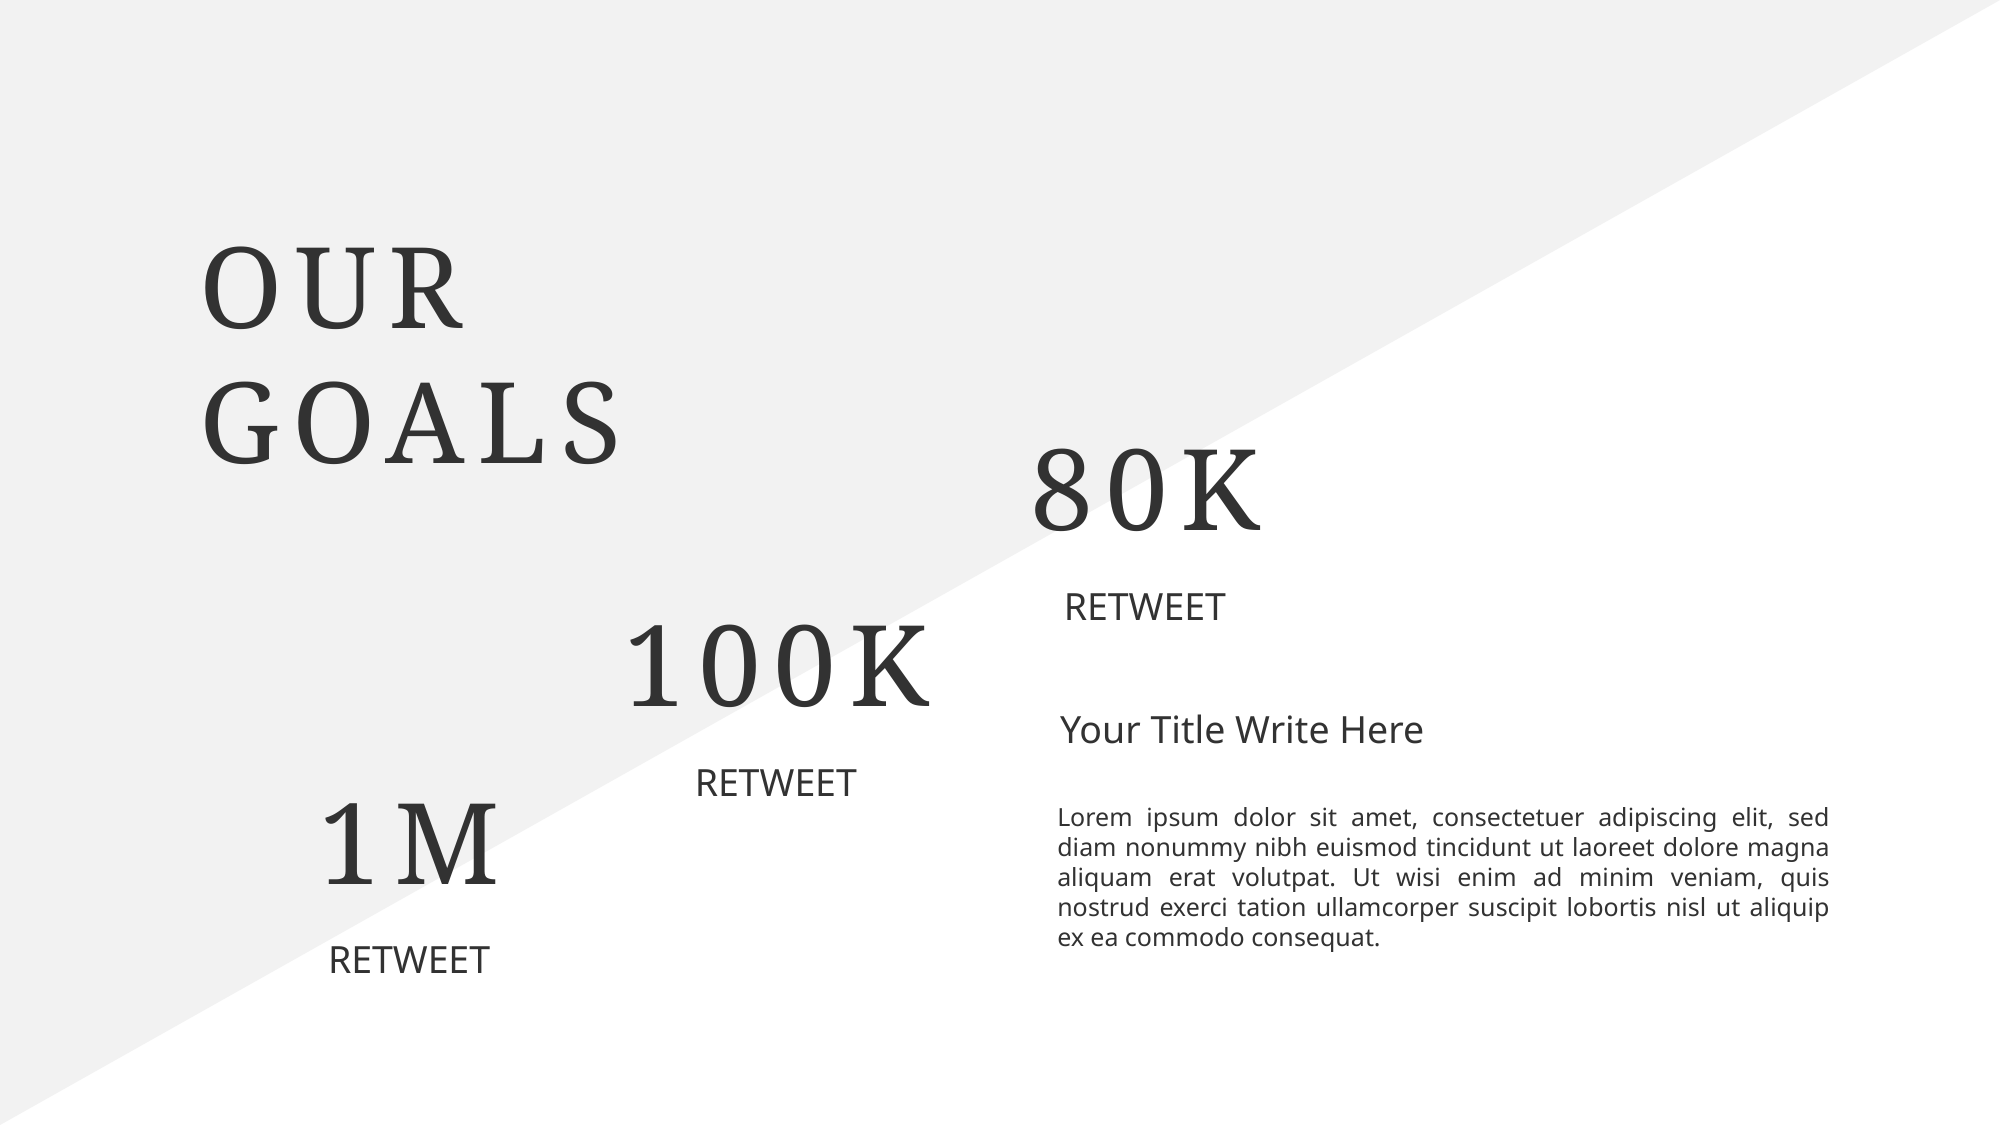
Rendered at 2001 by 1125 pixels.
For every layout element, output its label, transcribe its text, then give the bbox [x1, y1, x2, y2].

text_box 1M [185, 764, 634, 915]
text_box OUR GOALS [184, 208, 802, 494]
picture [1119, 69, 1873, 733]
text_box RETWEET [920, 575, 1119, 636]
text_box 100K [551, 587, 1000, 737]
text_box RETWEET [551, 751, 1000, 812]
text_box RETWEET [185, 928, 634, 989]
text_box Your Title Write Here [1045, 698, 1494, 758]
text_box 80K [920, 410, 1119, 561]
text_box [0, 0, 2000, 1125]
text_box Lorem ipsum dolor sit amet, consectetuer adipiscing elit, sed diam nonummy nibh euismod tincidunt ut laoreet dolore magna aliquam erat volutpat. Ut wisi enim ad minim veniam, quis nostrud exerci tation ullamcorper suscipit lobortis nisl ut aliquip ex ea commodo consequat. [1042, 794, 1846, 989]
